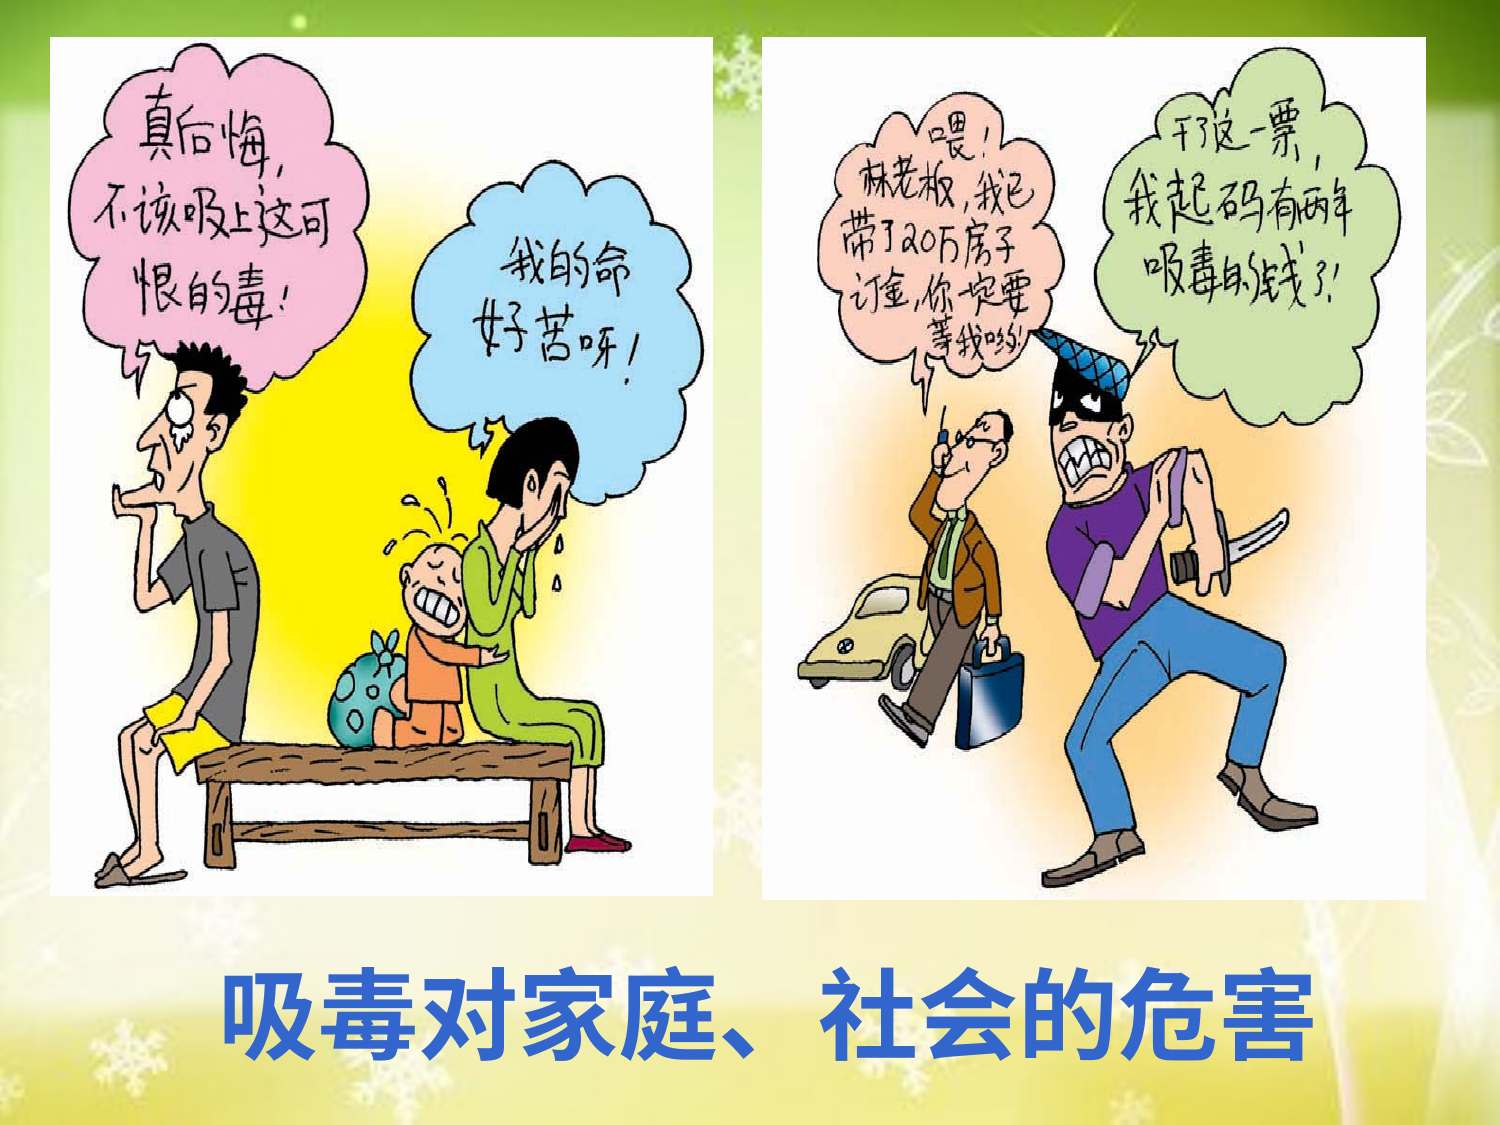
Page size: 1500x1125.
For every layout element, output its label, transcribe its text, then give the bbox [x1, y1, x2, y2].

picture [0, 0, 1500, 1125]
title 吸毒对家庭、社会的危害 [124, 962, 1413, 1063]
